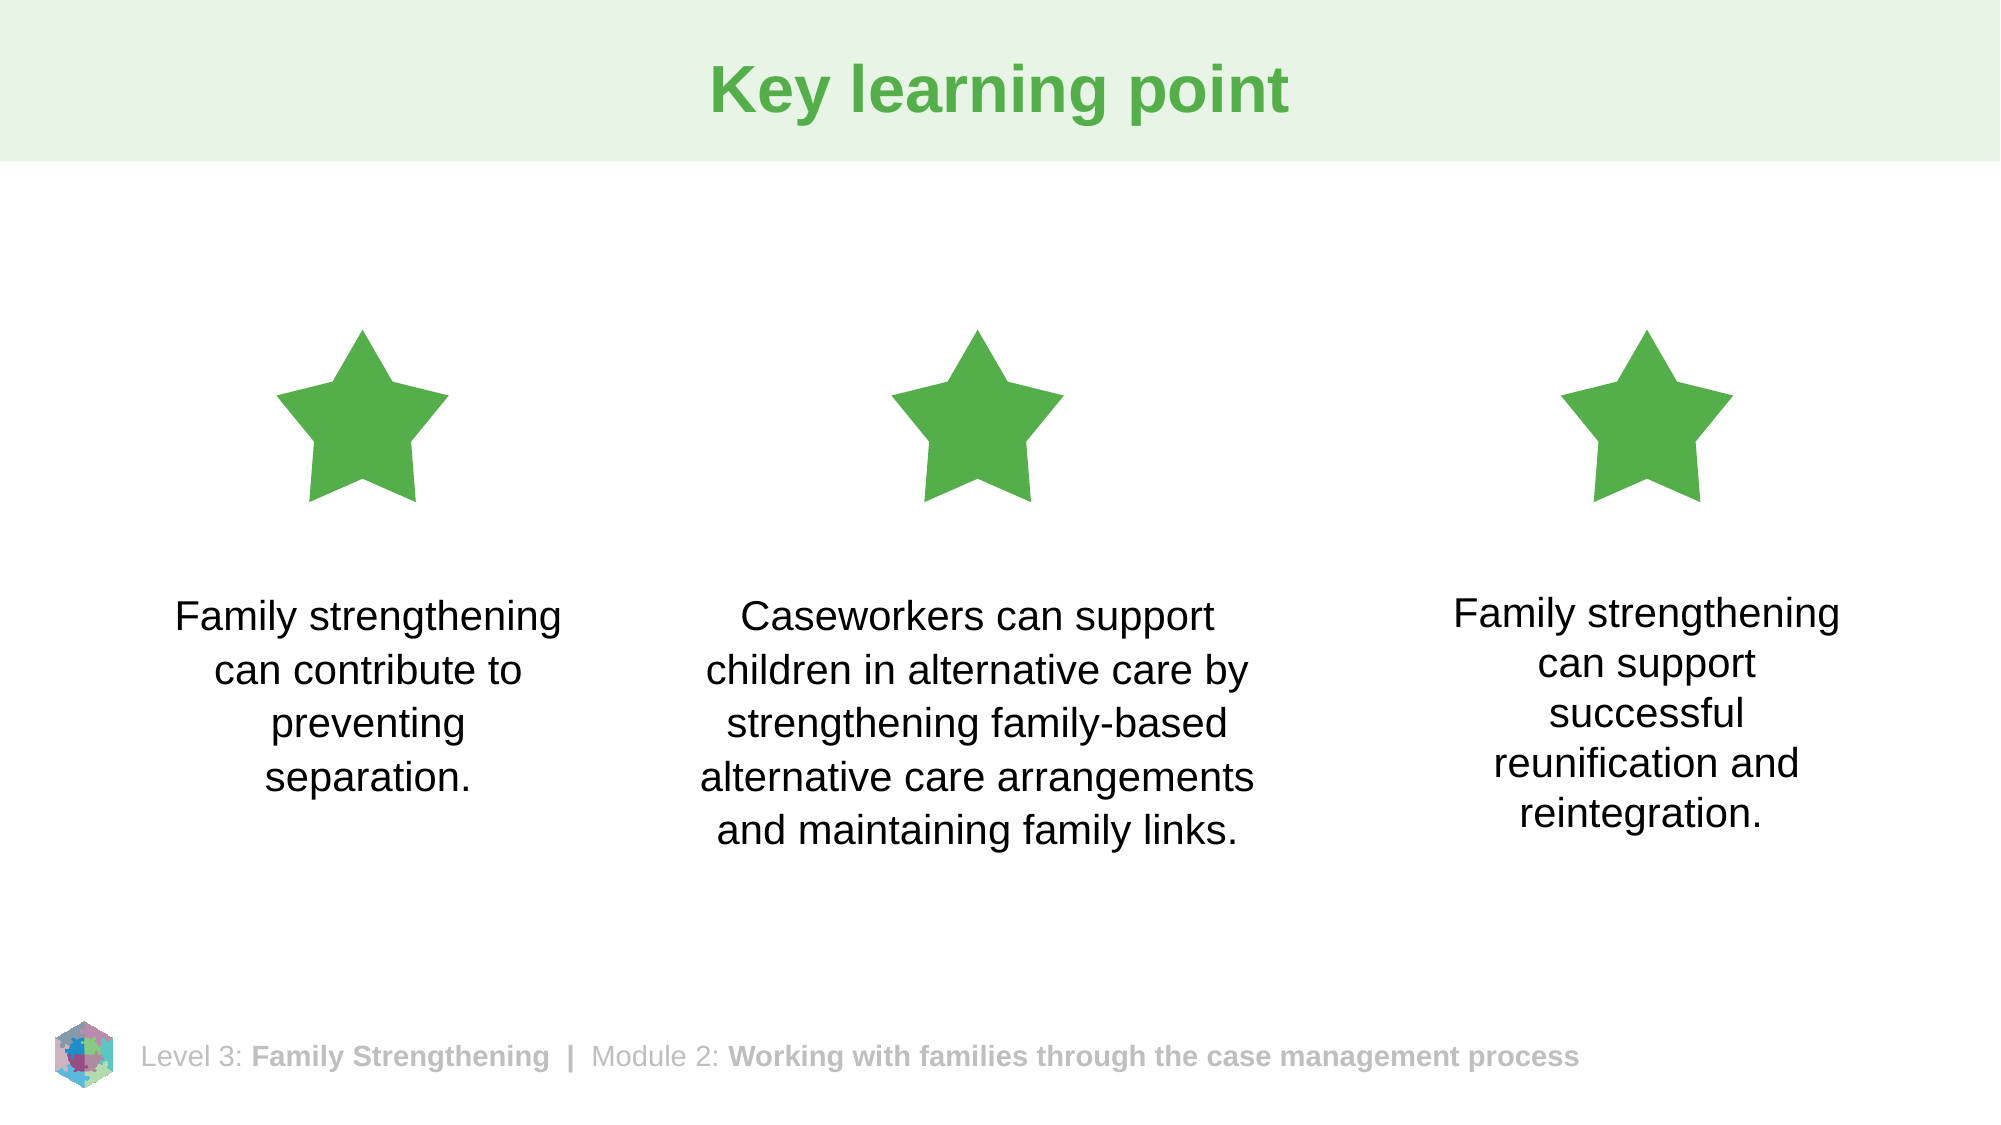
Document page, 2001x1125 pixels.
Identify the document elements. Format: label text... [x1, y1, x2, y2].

text_box [274, 327, 451, 504]
text_box Caseworkers can support children in alternative care by strengthening family-based alternative care arrangements and maintaining family links. [650, 578, 1305, 861]
text_box [889, 327, 1066, 504]
text_box Family strengthening can support successful reunification and reintegration. [1436, 578, 1858, 844]
text_box [1558, 327, 1736, 504]
title Key learning point [137, 19, 1863, 163]
picture [55, 1021, 113, 1088]
text_box Family strengthening can contribute to preventing separation. [156, 578, 581, 807]
